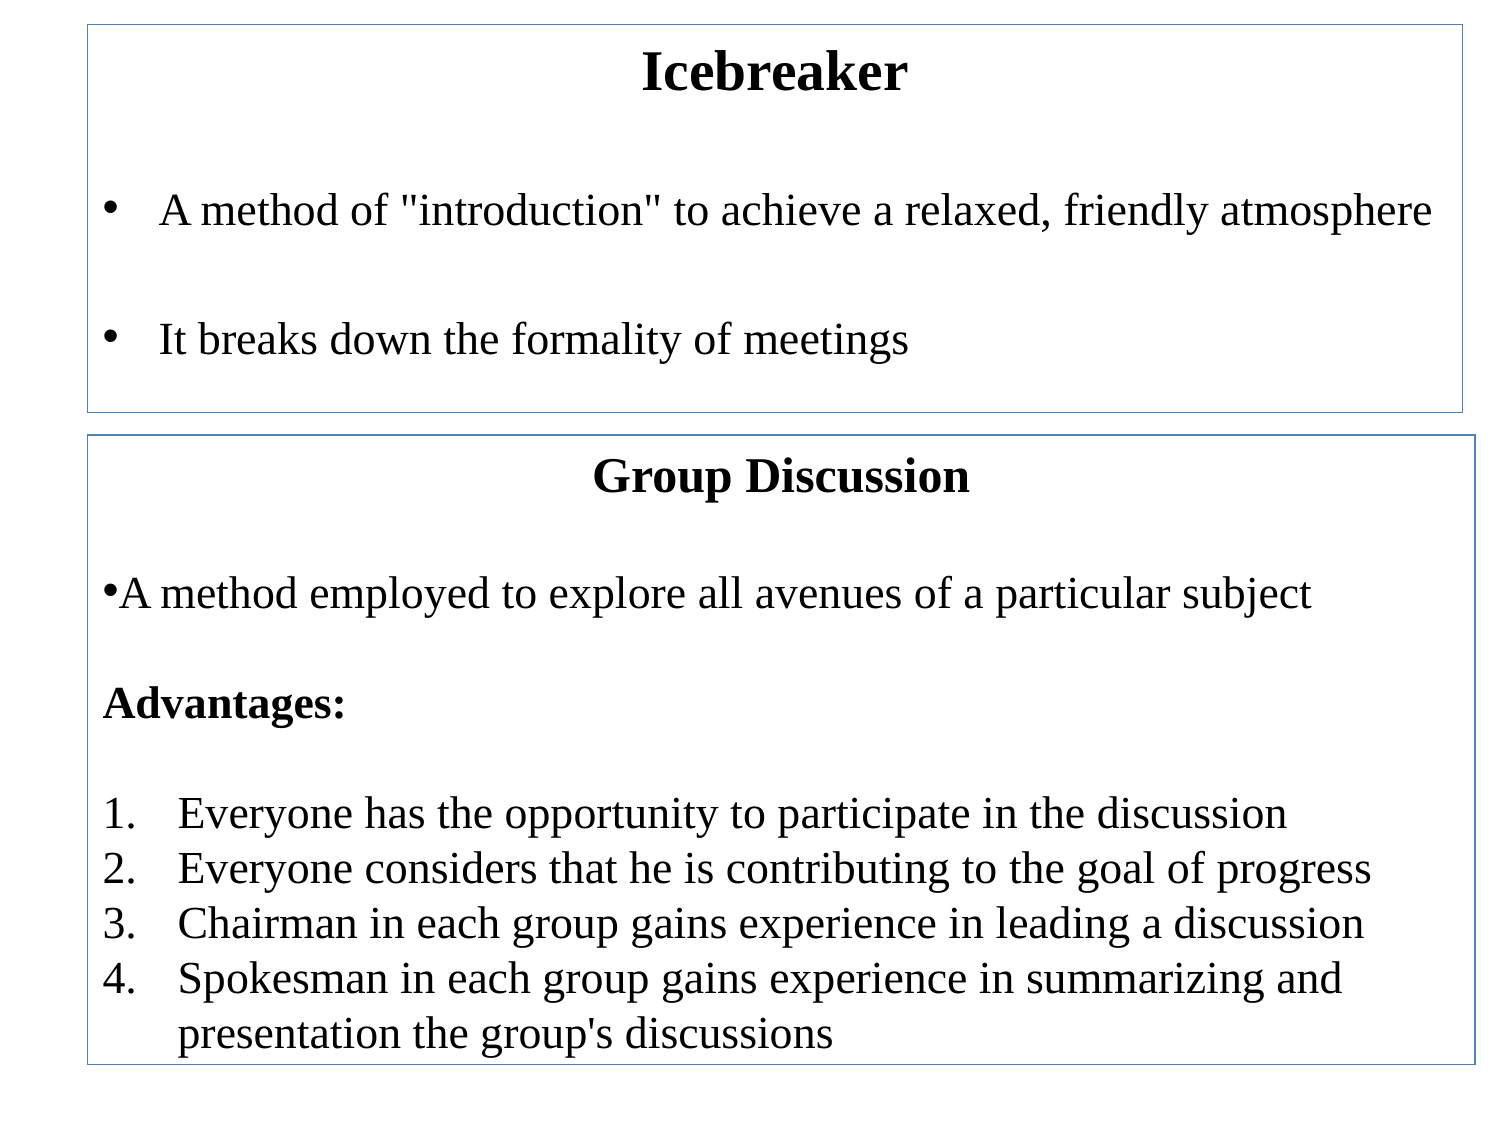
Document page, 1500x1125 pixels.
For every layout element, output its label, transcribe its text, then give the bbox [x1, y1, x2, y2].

list Icebreaker A method of "introduction" to achieve a relaxed, friendly atmosphere It breaks down the formality of meetings [87, 24, 1463, 413]
text_box Group Discussion A method employed to explore all avenues of a particular subject Advantages: Everyone has the opportunity to participate in the discussion Everyone considers that he is contributing to the goal of progress Chairman in each group gains experience in leading a discussion Spokesman in each group gains experience in summarizing and presentation the group's discussions [87, 435, 1475, 1065]
